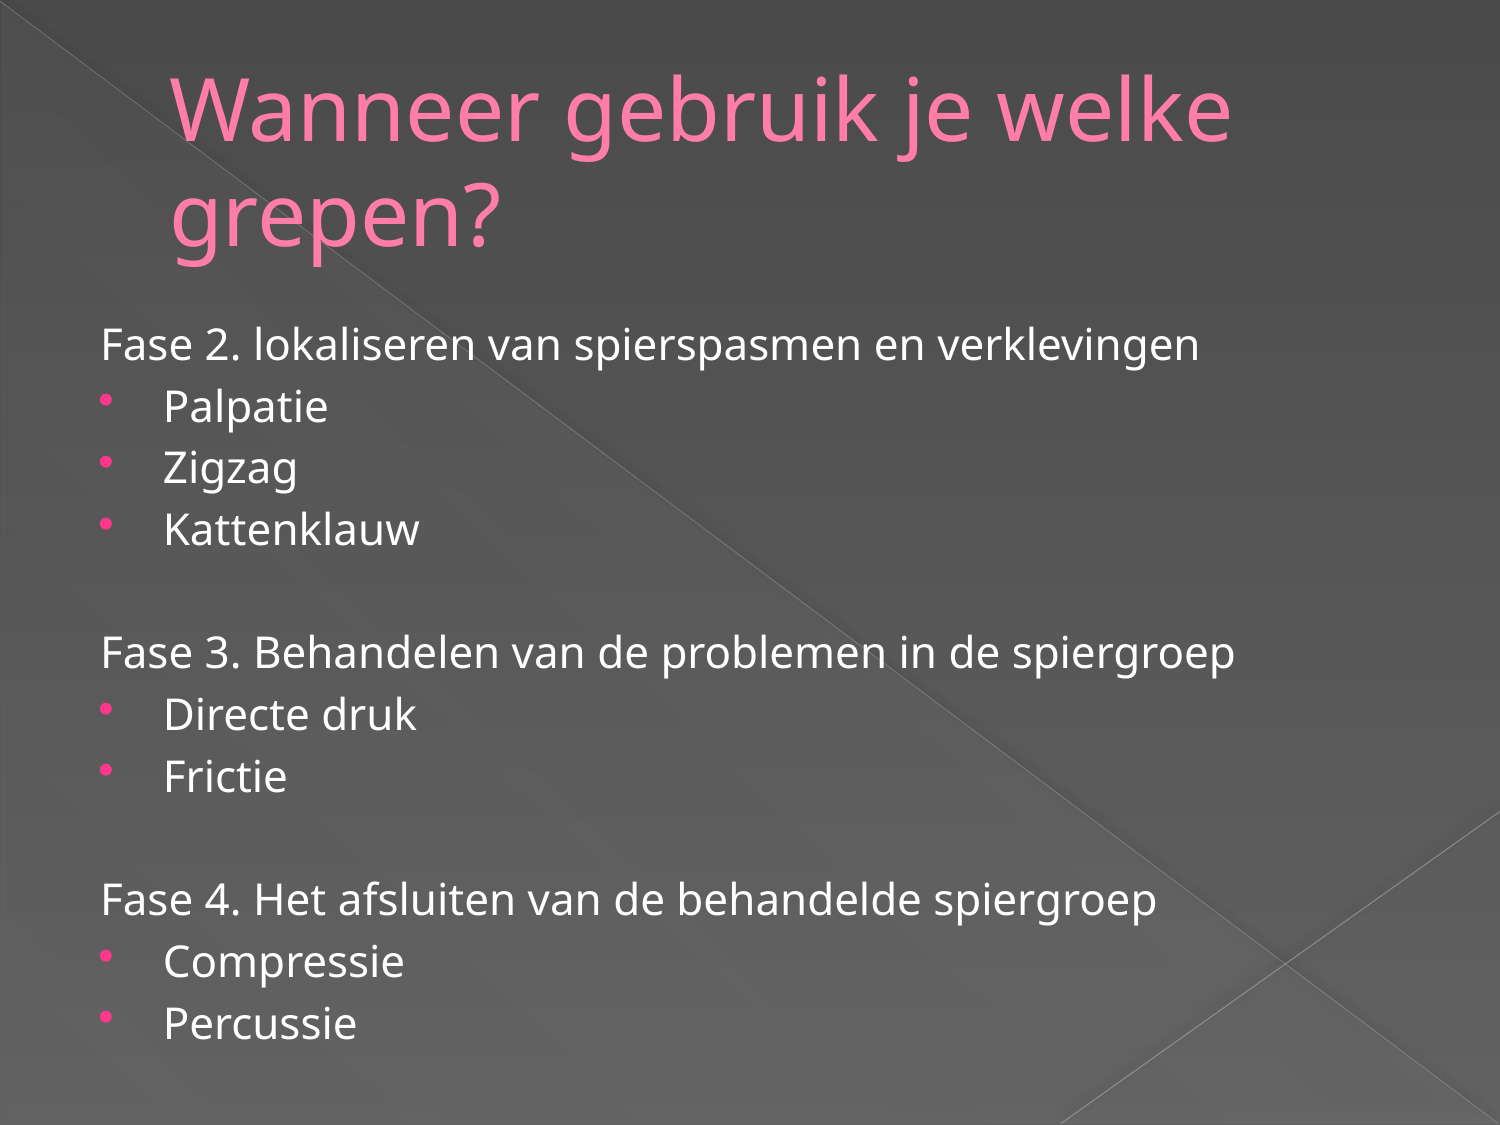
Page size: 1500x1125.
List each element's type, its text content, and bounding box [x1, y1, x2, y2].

list Fase 2. lokaliseren van spierspasmen en verklevingen Palpatie Zigzag Kattenklauw Fase 3. Behandelen van de problemen in de spiergroep Directe druk Frictie Fase 4. Het afsluiten van de behandelde spiergroep Compressie Percussie [75, 308, 1425, 1059]
title Wanneer gebruik je welke grepen? [75, 43, 1425, 274]
